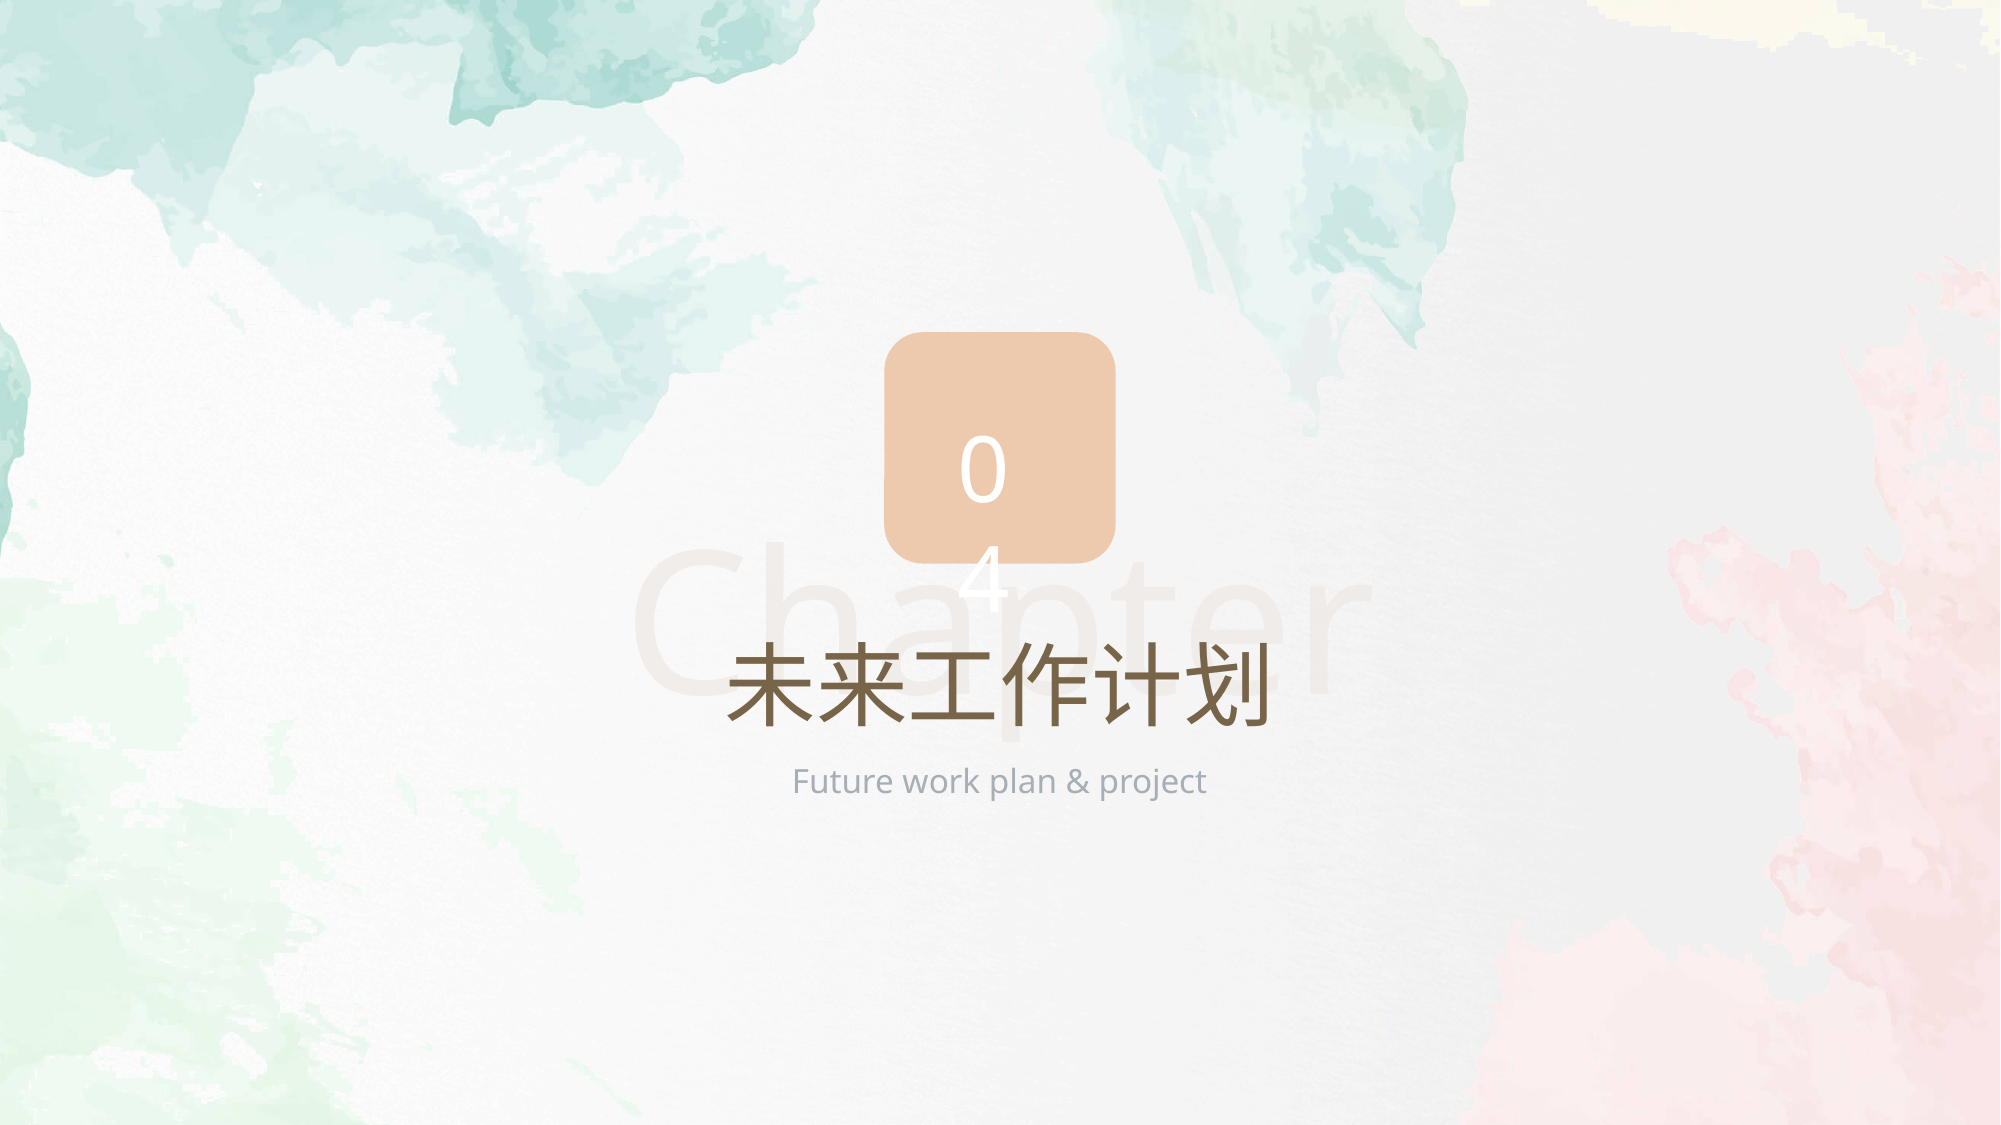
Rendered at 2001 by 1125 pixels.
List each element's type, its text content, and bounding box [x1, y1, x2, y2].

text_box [884, 332, 1116, 564]
text_box Future work plan & project [777, 753, 1223, 808]
text_box 未来工作计划 [709, 620, 1291, 745]
text_box Chapter [608, 487, 1392, 742]
picture [0, 0, 2001, 1125]
